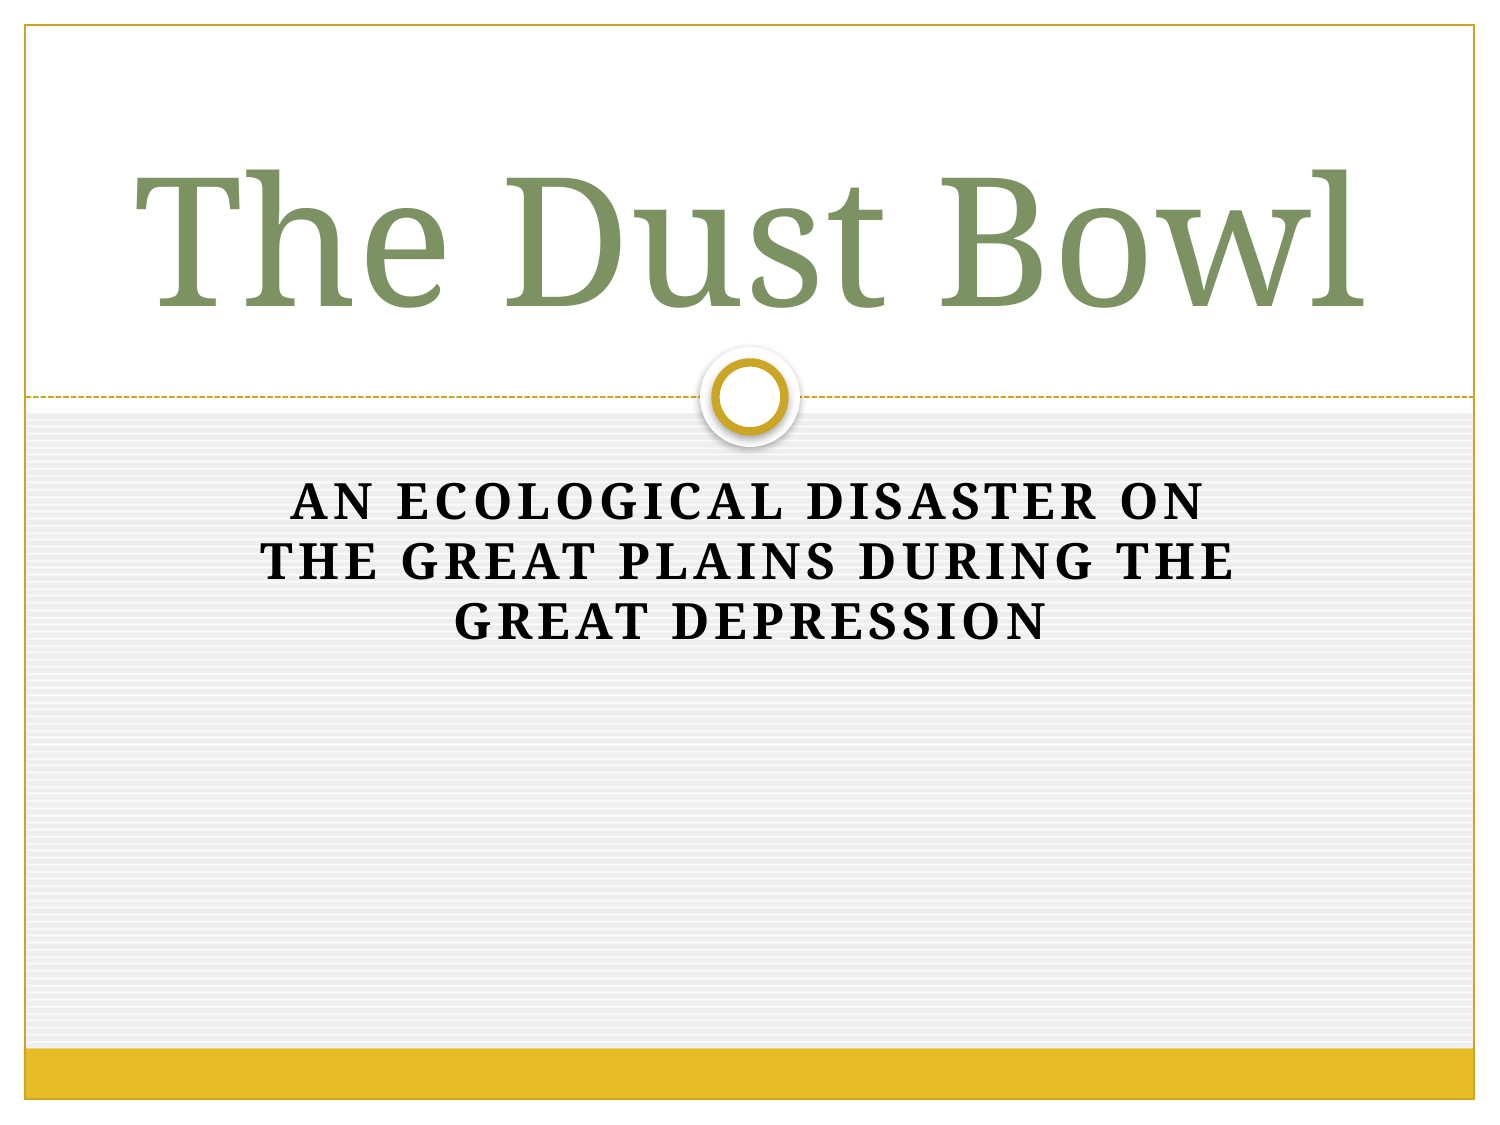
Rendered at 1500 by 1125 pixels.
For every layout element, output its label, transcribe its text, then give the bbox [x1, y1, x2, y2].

subtitle An ecological disaster on the great plains during the great depression [225, 462, 1275, 750]
title The Dust Bowl [112, 62, 1388, 350]
